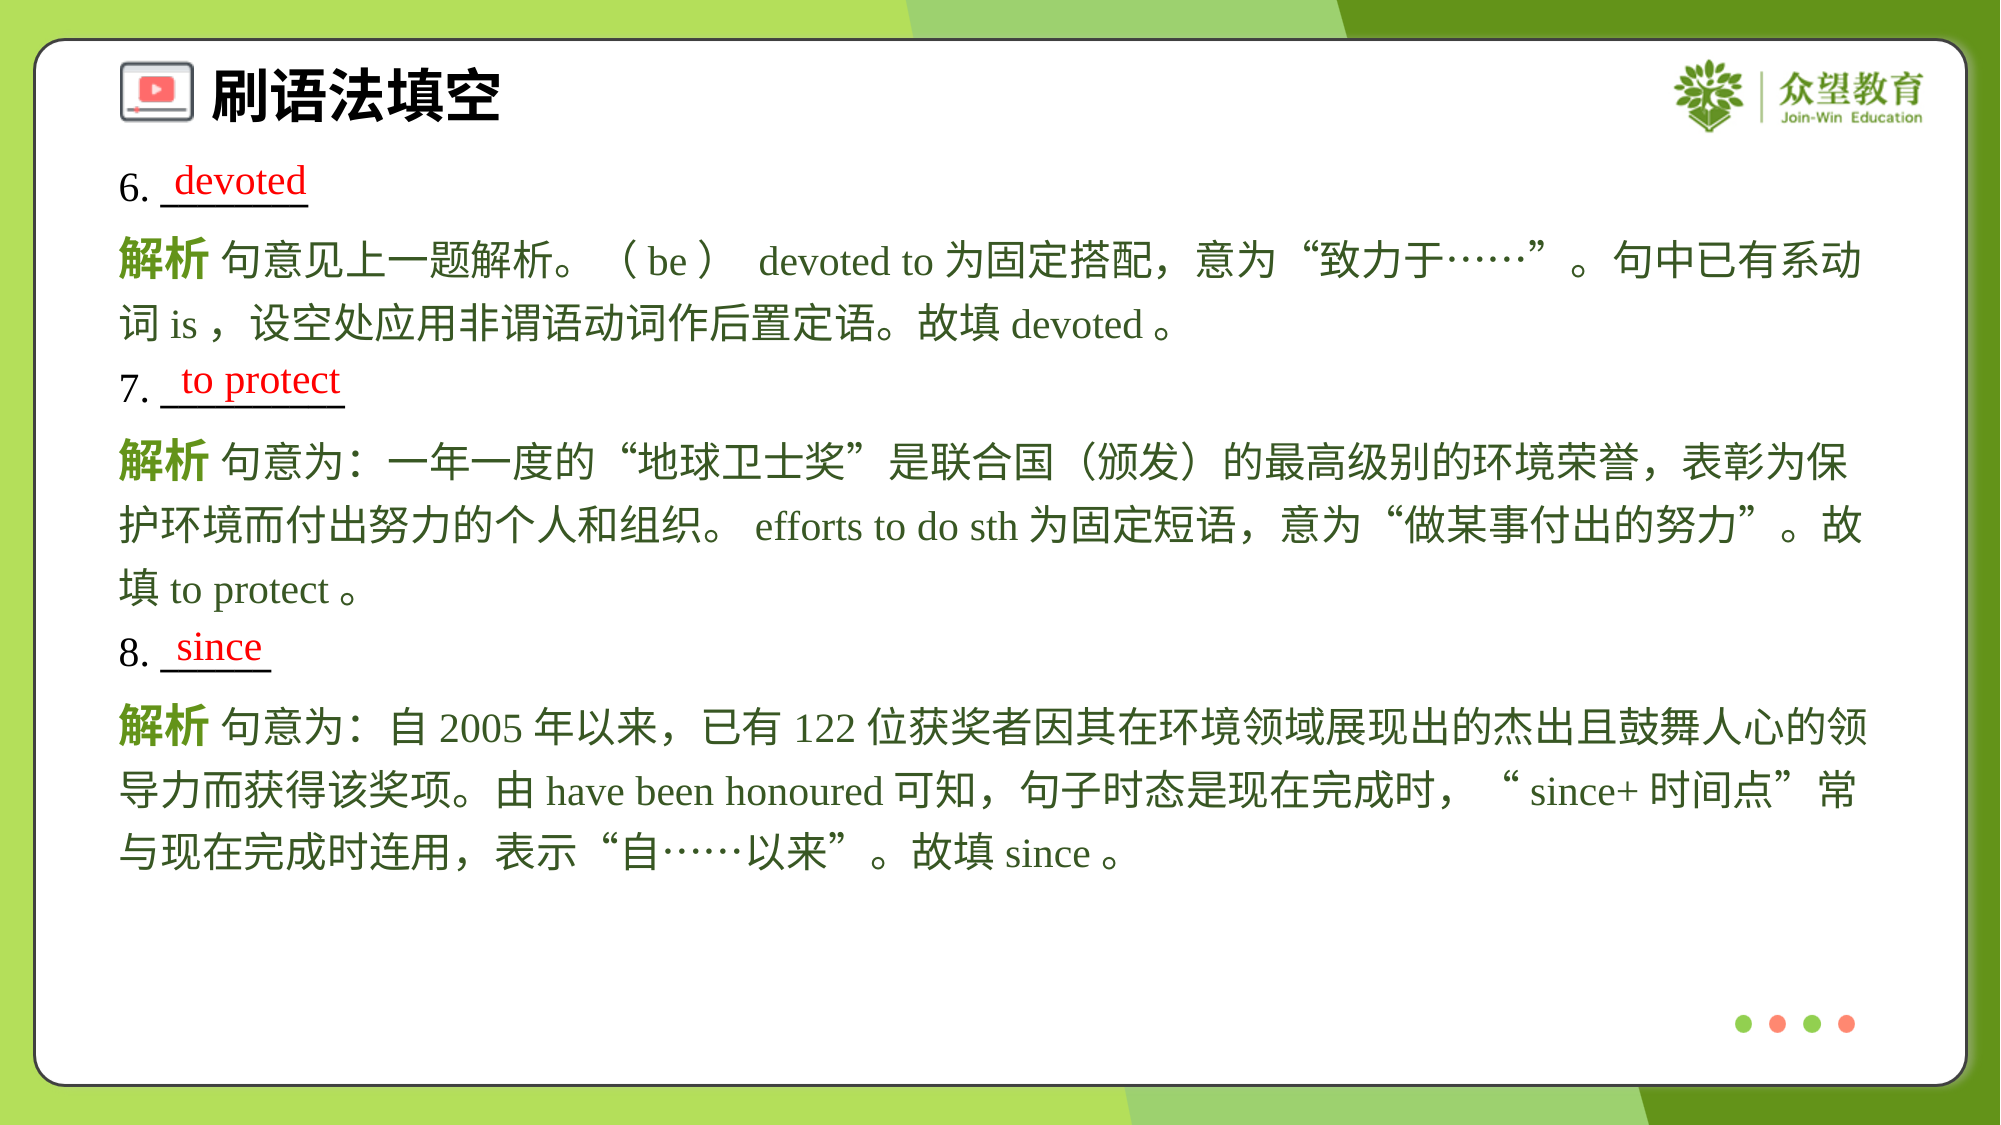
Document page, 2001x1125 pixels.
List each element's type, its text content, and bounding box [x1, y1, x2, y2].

text_box devoted [170, 140, 312, 199]
picture [0, 0, 2000, 1125]
text_box 8. ______ [118, 612, 1883, 670]
text_box to protect [172, 339, 350, 397]
text_box 7. __________ [118, 348, 1883, 406]
text_box 解析 句意为：一年一度的“地球卫士奖”是联合国（颁发）的最高级别的环境荣誉，表彰为保护环境而付出努力的个人和组织。efforts to do sth为固定短语，意为“做某事付出的努力”。故填to protect。 [118, 417, 1883, 607]
text_box 解析 句意见上一题解析。（be） devoted to为固定搭配，意为“致力于……”。句中已有系动词is，设空处应用非谓语动词作后置定语。故填devoted。 [118, 215, 1883, 343]
text_box 6. ________ [118, 146, 1883, 204]
text_box since [172, 606, 267, 665]
text_box 解析 句意为：自2005年以来，已有122位获奖者因其在环境领域展现出的杰出且鼓舞人心的领导力而获得该奖项。由have been honoured可知，句子时态是现在完成时，“since+时间点”常与现在完成时连用，表示“自……以来”。故填since。 [118, 682, 1883, 871]
